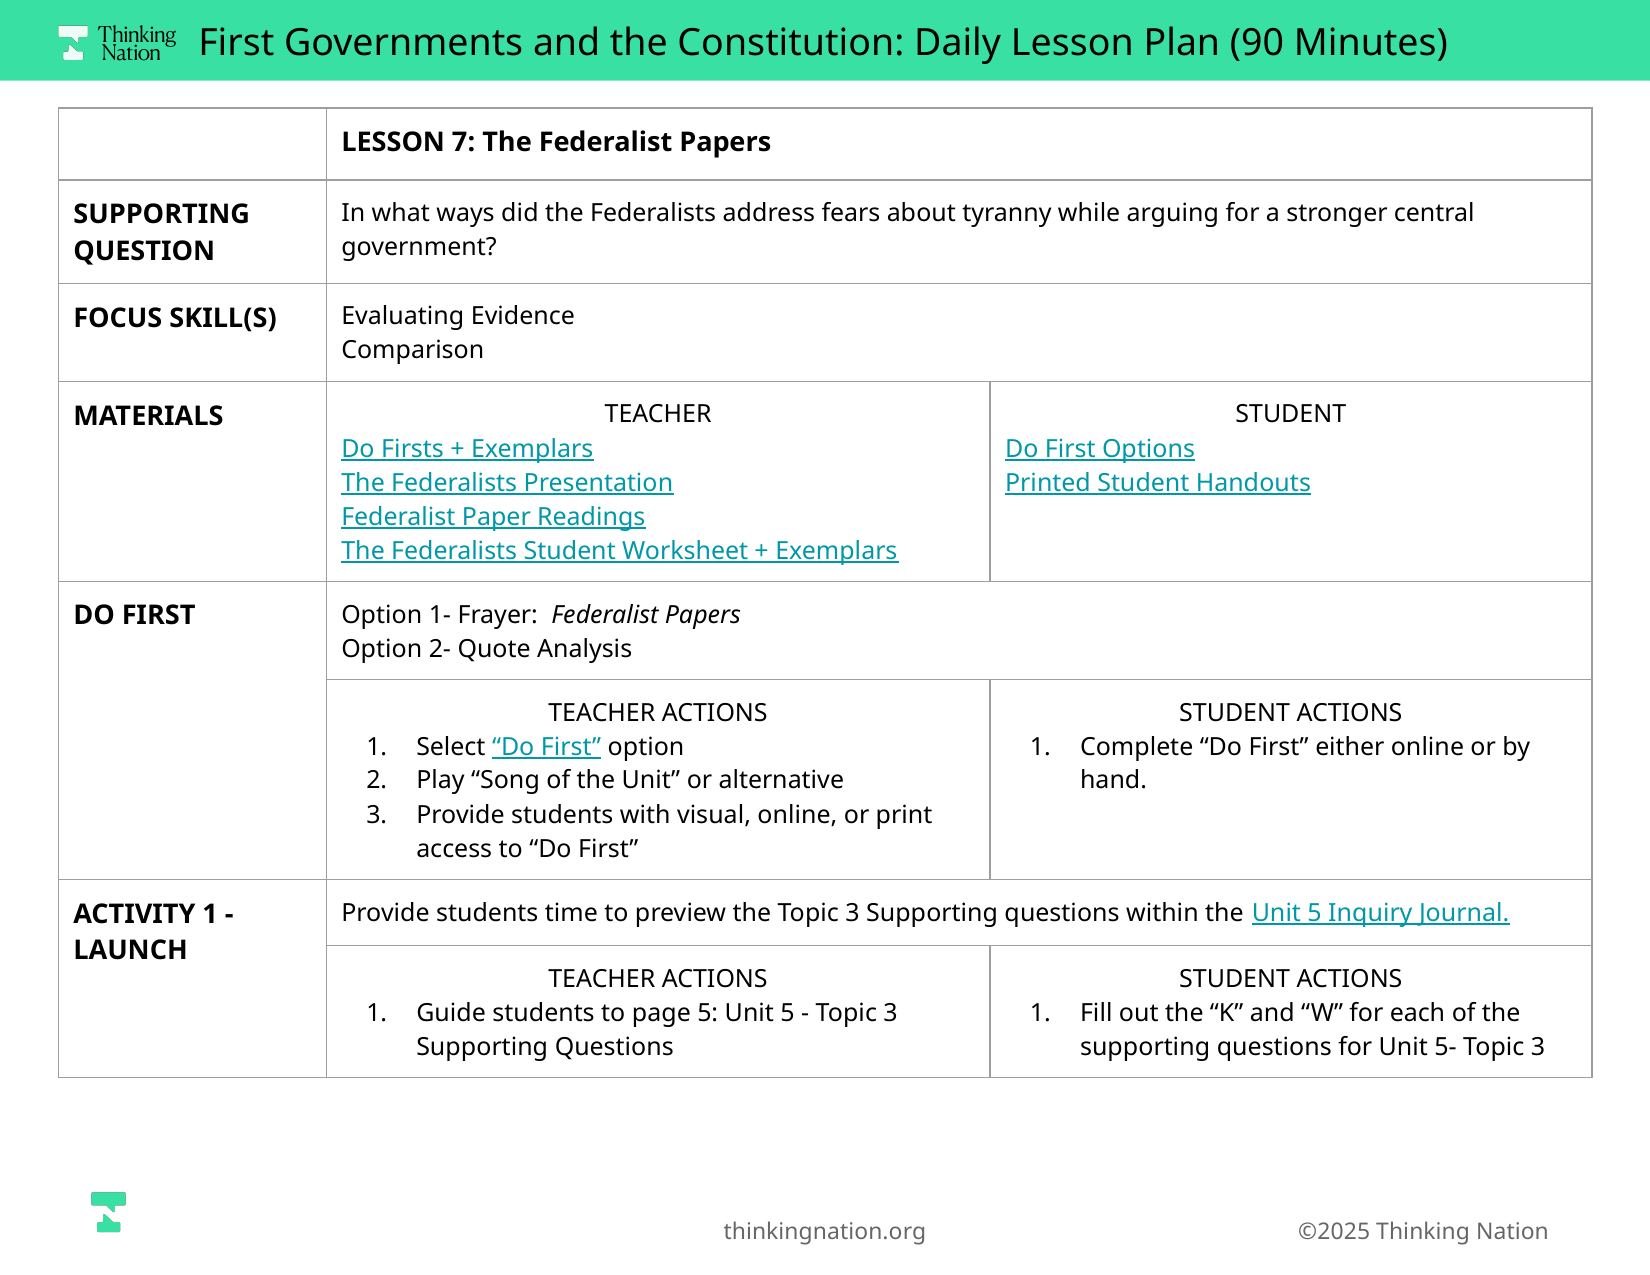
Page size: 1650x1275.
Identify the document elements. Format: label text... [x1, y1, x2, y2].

text_box ©2025 Thinking Nation [1174, 1200, 1566, 1240]
table_header LESSON 7: The Federalist Papers [327, 109, 1591, 179]
picture [45, 14, 180, 85]
table_cell TEACHER ACTIONS Select “Do First” option Play “Song of the Unit” or alternative Provide students with visual, online, or print access to “Do First” [327, 680, 989, 879]
table_cell STUDENT Do First Options Printed Student Handouts [991, 382, 1591, 581]
picture [80, 1184, 136, 1240]
table_cell ACTIVITY 1 - LAUNCH [59, 880, 326, 1077]
table_cell FOCUS SKILL(S) [59, 284, 326, 381]
table_cell TEACHER Do Firsts + Exemplars The Federalists Presentation Federalist Paper Readings The Federalists Student Worksheet + Exemplars [327, 382, 989, 581]
table_cell In what ways did the Federalists address fears about tyranny while arguing for a stronger central government? [327, 181, 1591, 283]
text_box First Governments and the Constitution: Daily Lesson Plan (90 Minutes) [0, 0, 1650, 81]
table_cell STUDENT ACTIONS Fill out the “K” and “W” for each of the supporting questions for Unit 5- Topic 3 [991, 946, 1591, 1077]
table_cell SUPPORTING QUESTION [59, 181, 326, 283]
table_header [59, 109, 326, 179]
table_cell Provide students time to preview the Topic 3 Supporting questions within the Unit 5 Inquiry Journal. [327, 880, 1591, 945]
table_cell DO FIRST [59, 582, 326, 879]
table_cell Evaluating Evidence Comparison [327, 284, 1591, 381]
table_cell TEACHER ACTIONS Guide students to page 5: Unit 5 - Topic 3 Supporting Questions [327, 946, 989, 1077]
table_cell STUDENT ACTIONS Complete “Do First” either online or by hand. [991, 680, 1591, 879]
table_cell MATERIALS [59, 382, 326, 581]
table_cell Option 1- Frayer: Federalist Papers Option 2- Quote Analysis [327, 582, 1591, 679]
text_box thinkingnation.org [629, 1200, 1021, 1240]
